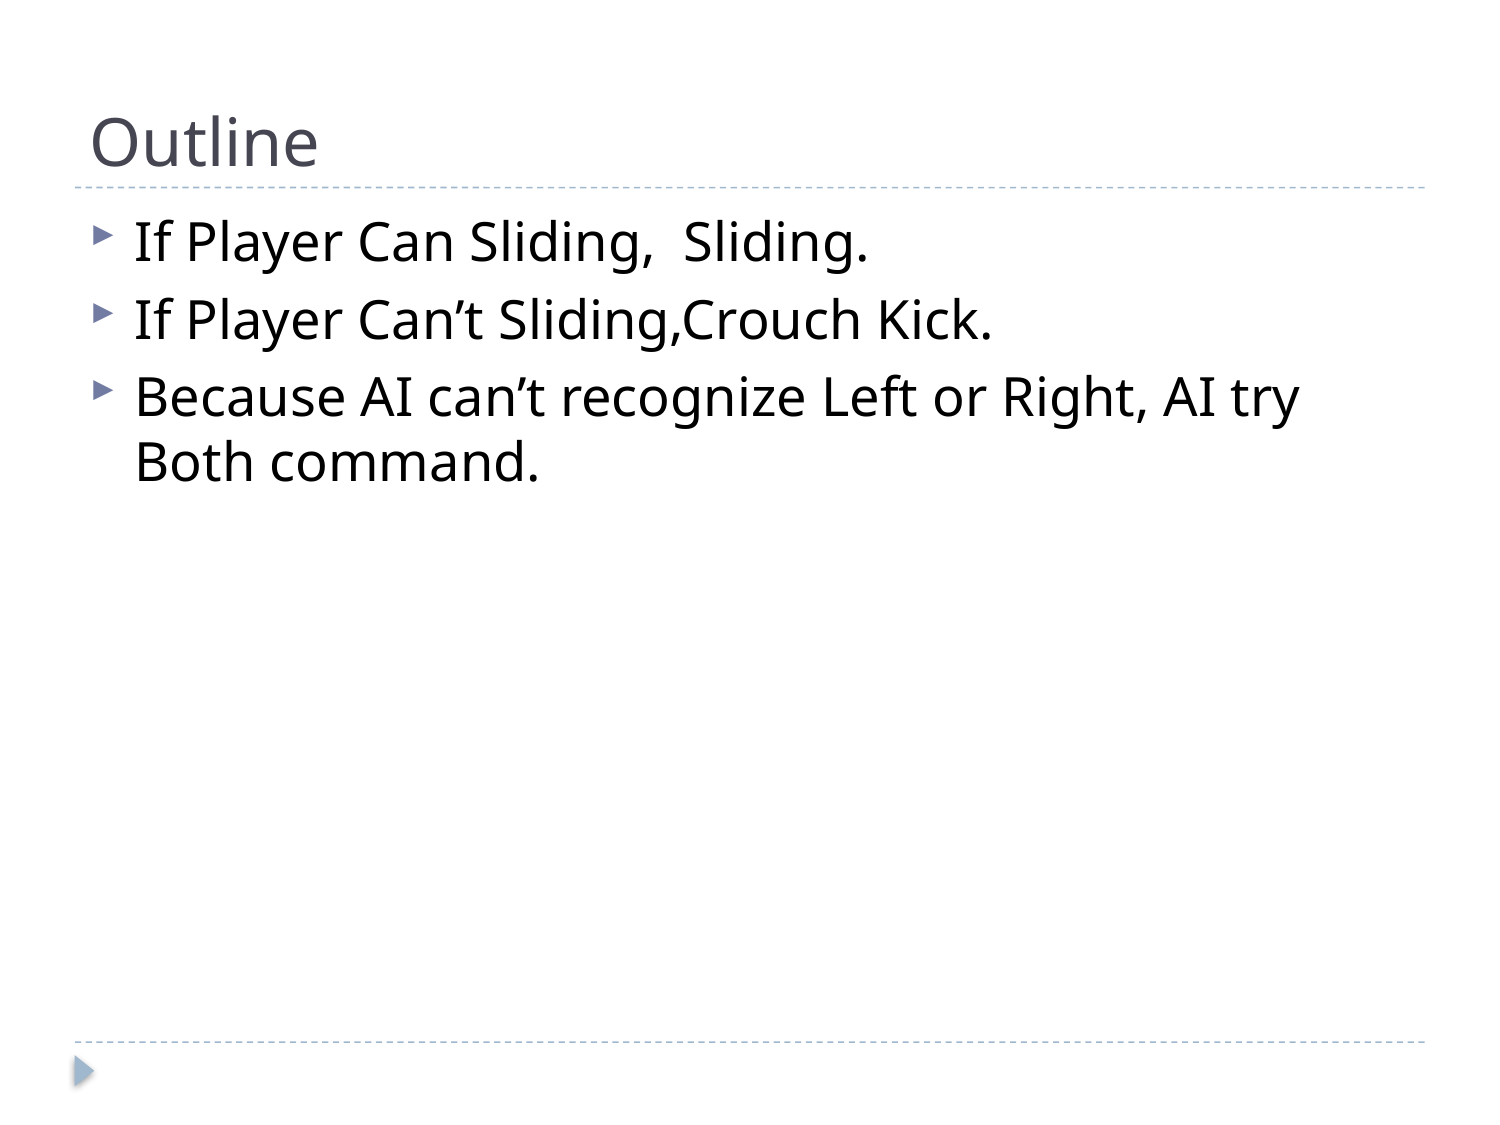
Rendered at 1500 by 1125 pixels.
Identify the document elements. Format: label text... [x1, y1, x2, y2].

list If Player Can Sliding, Sliding. If Player Can’t Sliding,Crouch Kick. Because AI can’t recognize Left or Right, AI try Both command. [75, 200, 1425, 1010]
title Outline [75, 24, 1425, 188]
